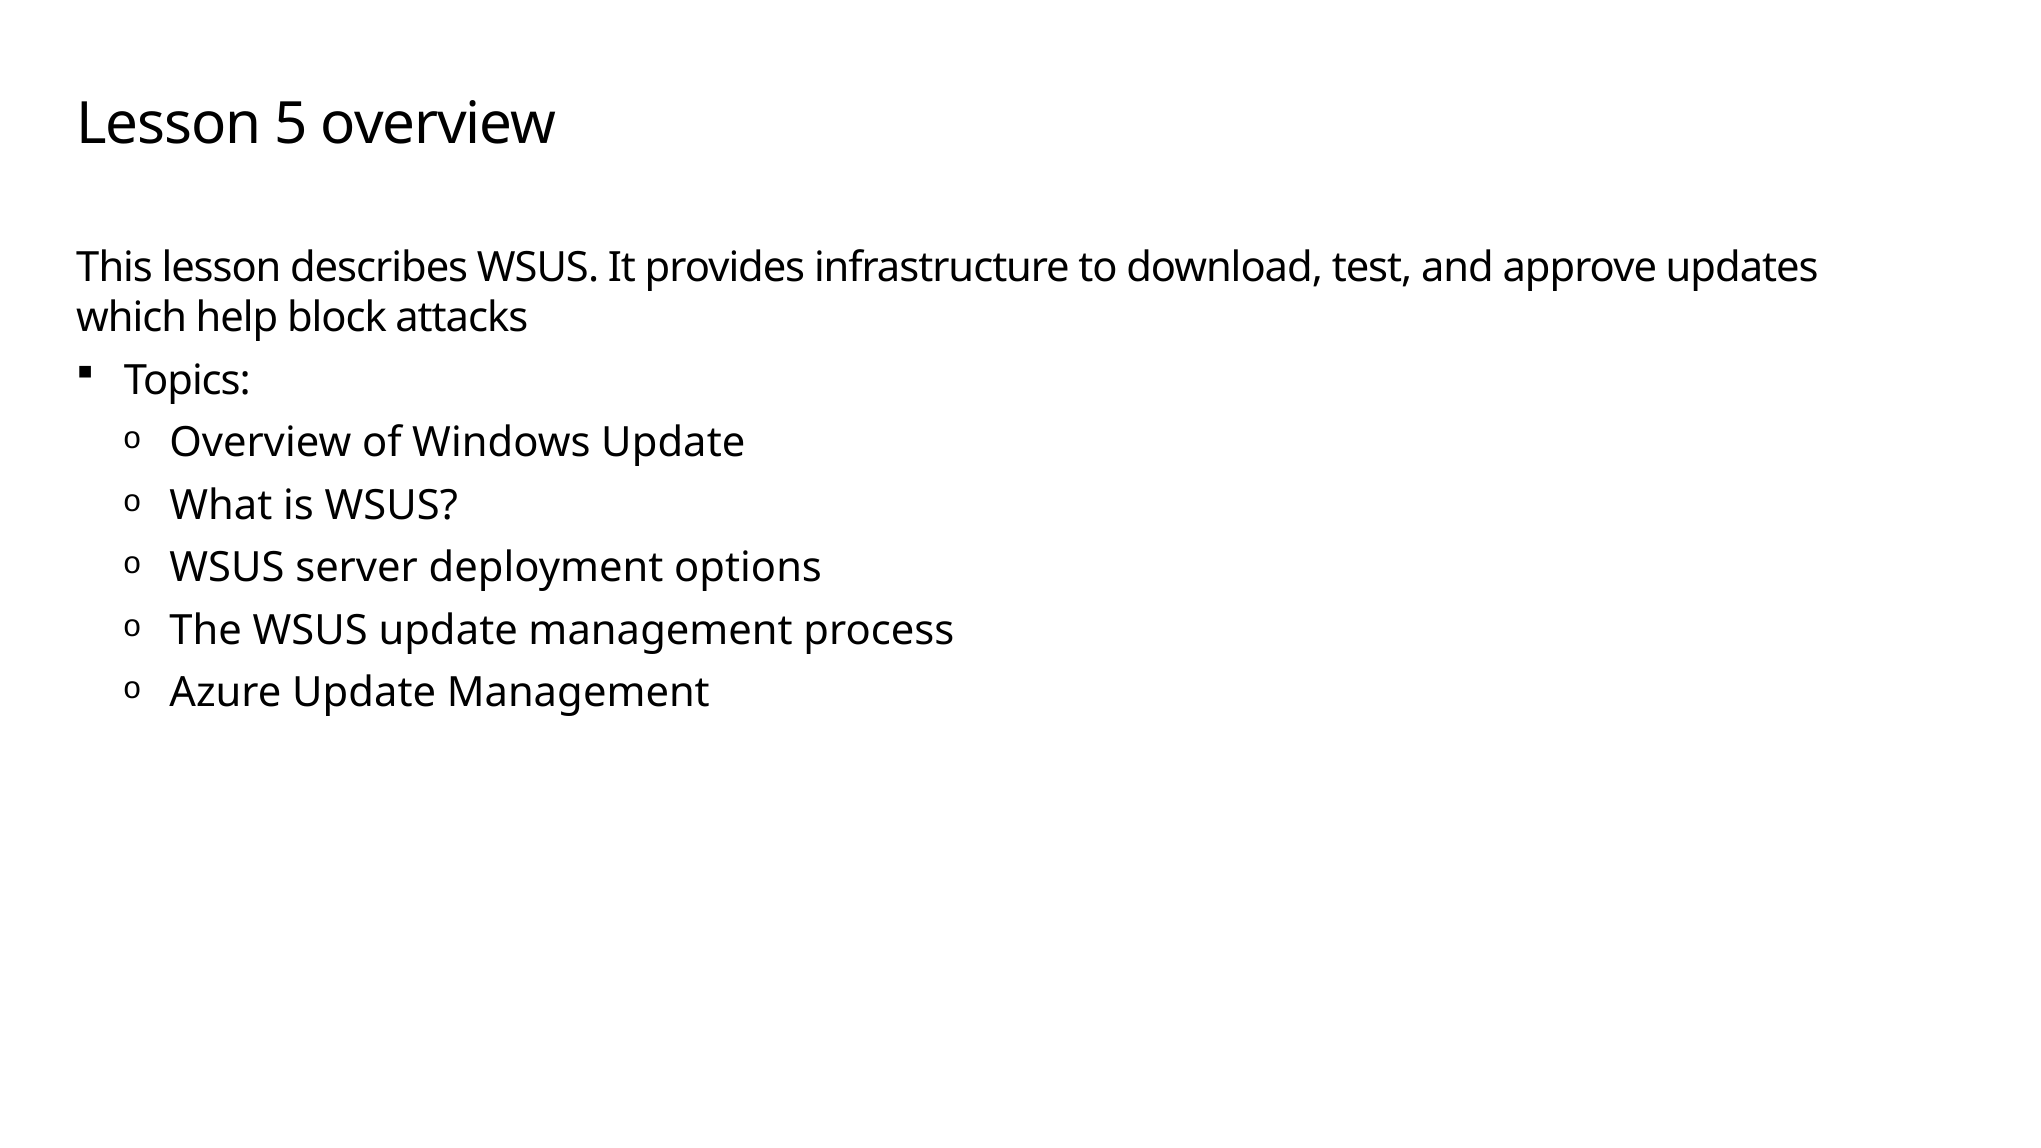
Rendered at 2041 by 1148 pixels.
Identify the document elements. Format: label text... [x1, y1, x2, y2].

list This lesson describes WSUS. It provides infrastructure to download, test, and approve updates which help block attacks Topics: Overview of Windows Update What is WSUS? WSUS server deployment options The WSUS update management process Azure Update Management [76, 240, 1900, 1014]
title Lesson 5 overview [76, 93, 1968, 161]
